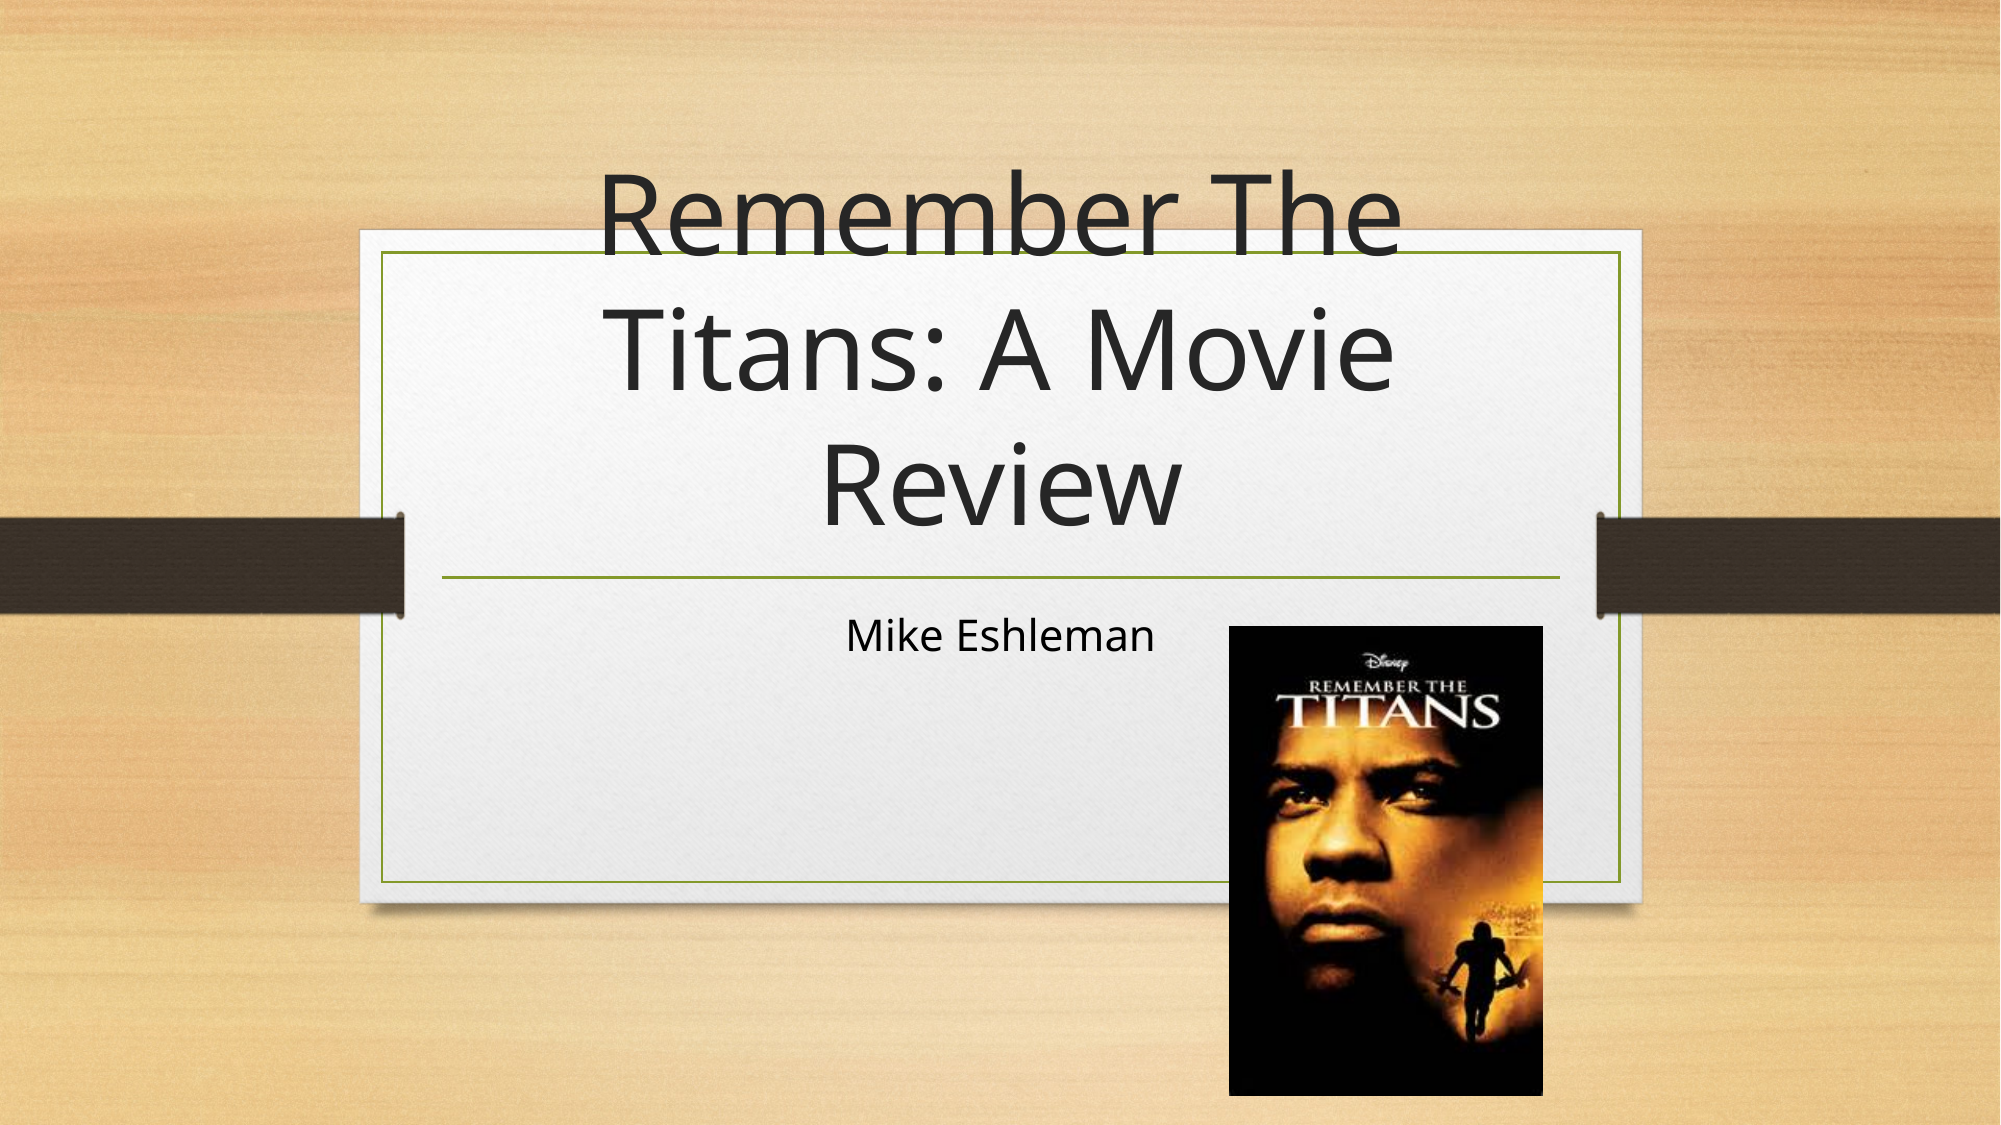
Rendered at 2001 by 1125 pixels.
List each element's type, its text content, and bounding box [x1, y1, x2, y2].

title Remember The Titans: A Movie Review [441, 306, 1560, 556]
picture [0, 0, 2001, 1125]
subtitle Mike Eshleman [441, 600, 1560, 817]
